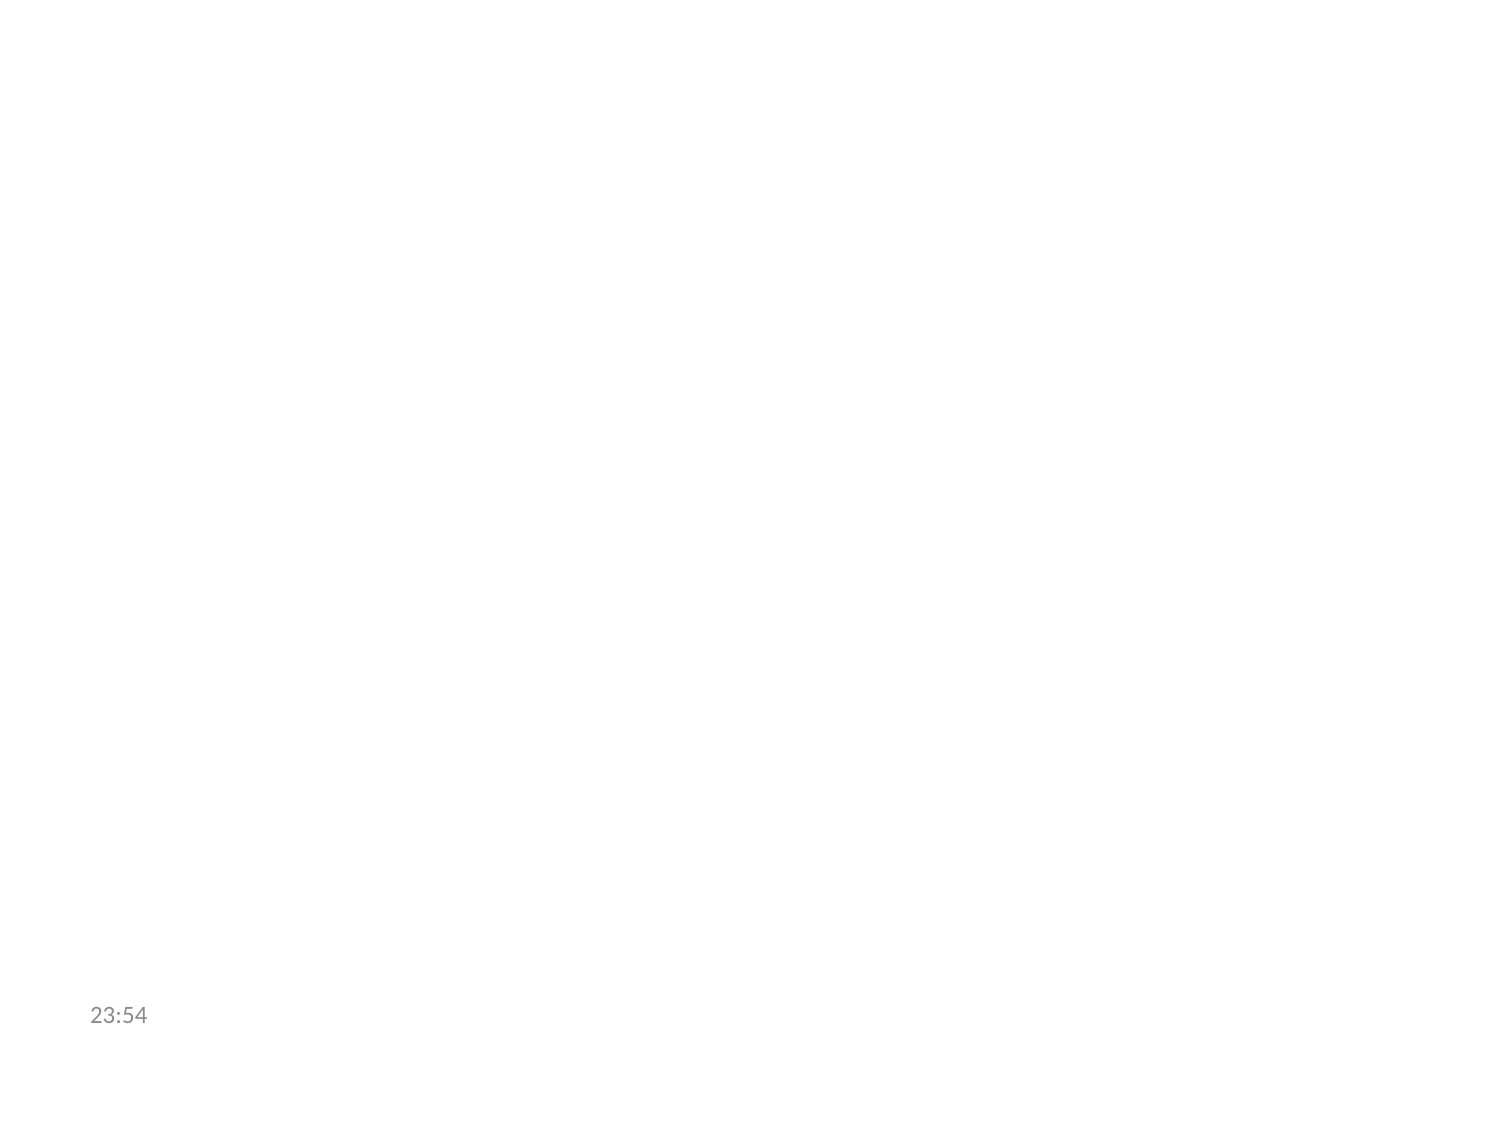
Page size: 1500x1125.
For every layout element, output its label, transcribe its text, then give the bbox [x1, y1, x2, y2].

text_box 15:35 [75, 983, 425, 1044]
